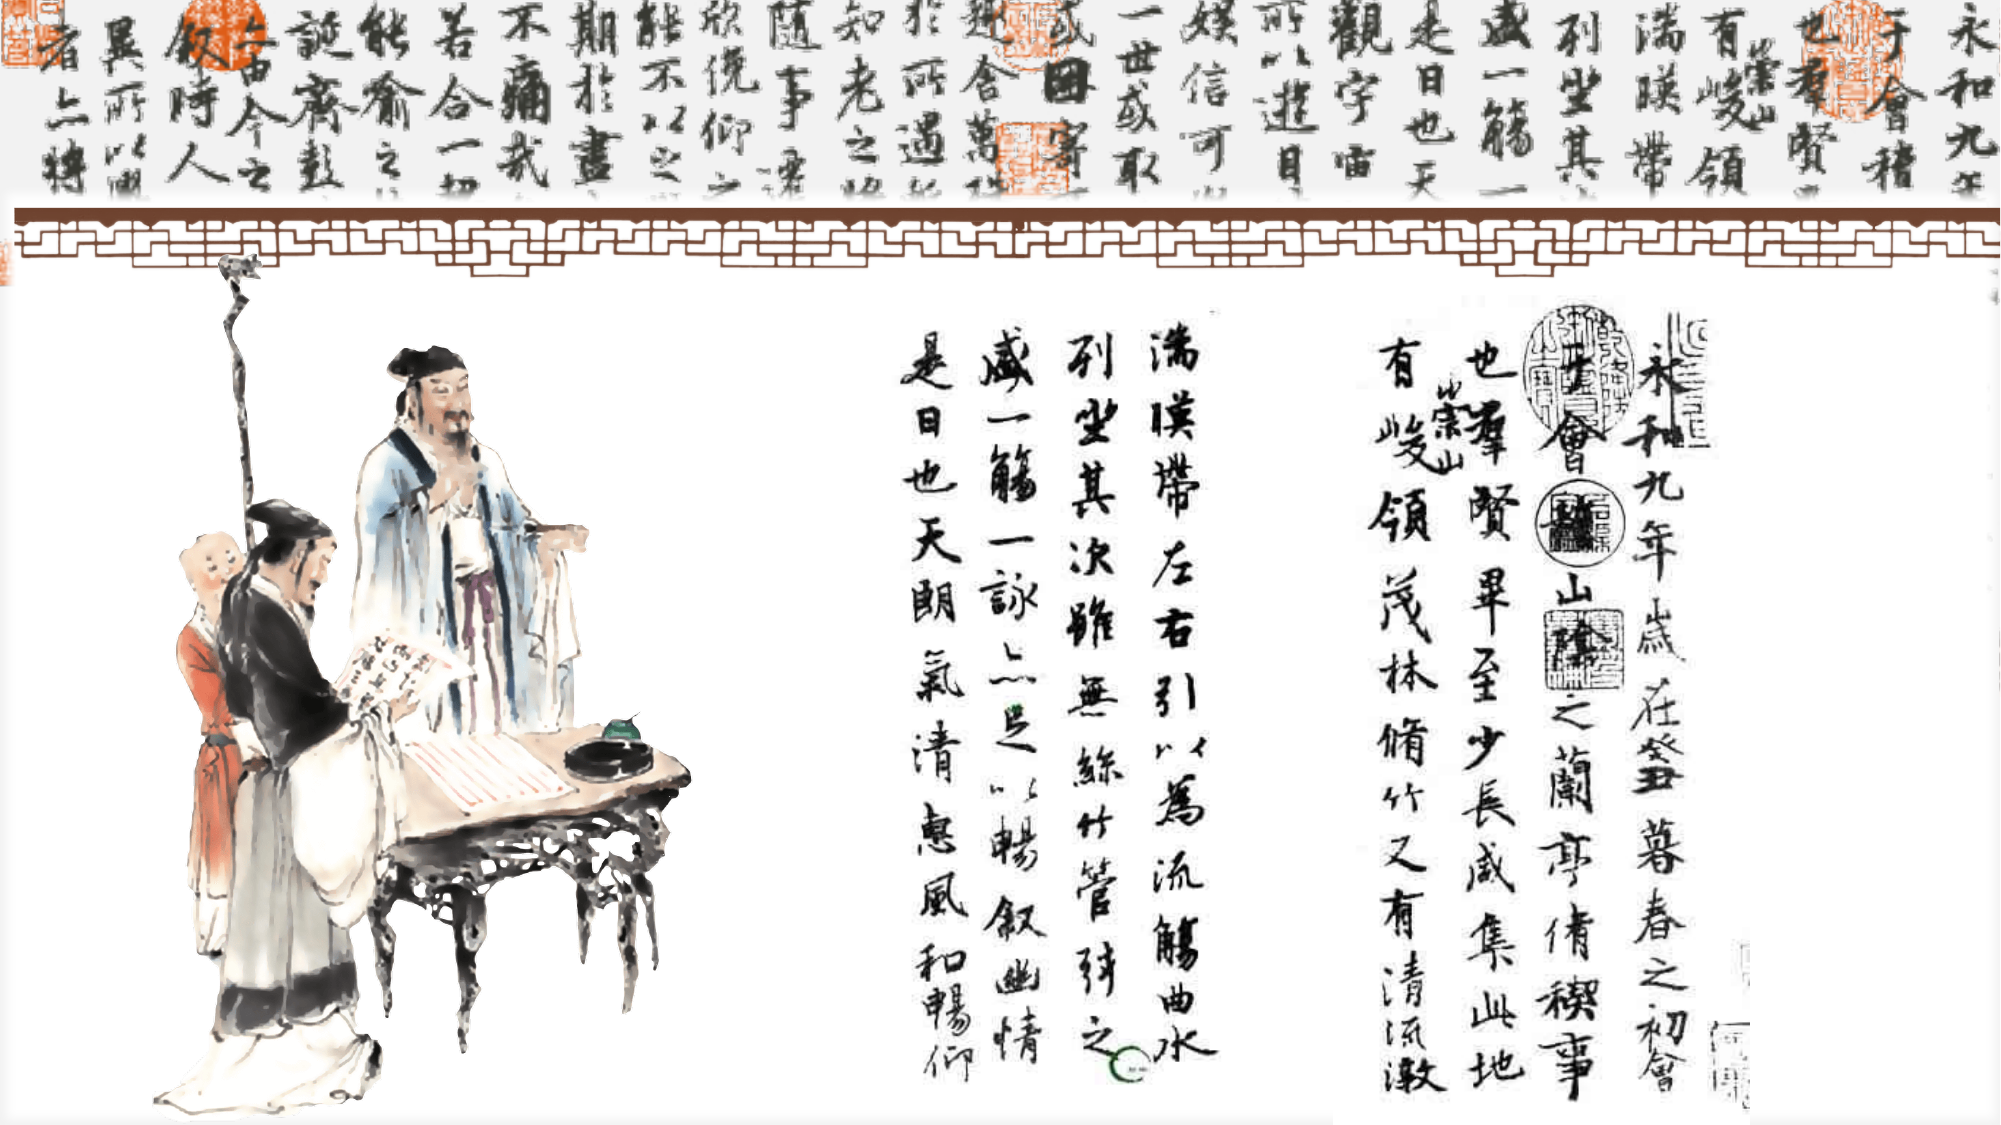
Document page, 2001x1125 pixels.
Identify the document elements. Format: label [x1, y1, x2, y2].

picture [0, 0, 2001, 151]
picture [127, 223, 725, 1125]
picture [1333, 284, 1750, 1125]
picture [889, 307, 1234, 1102]
